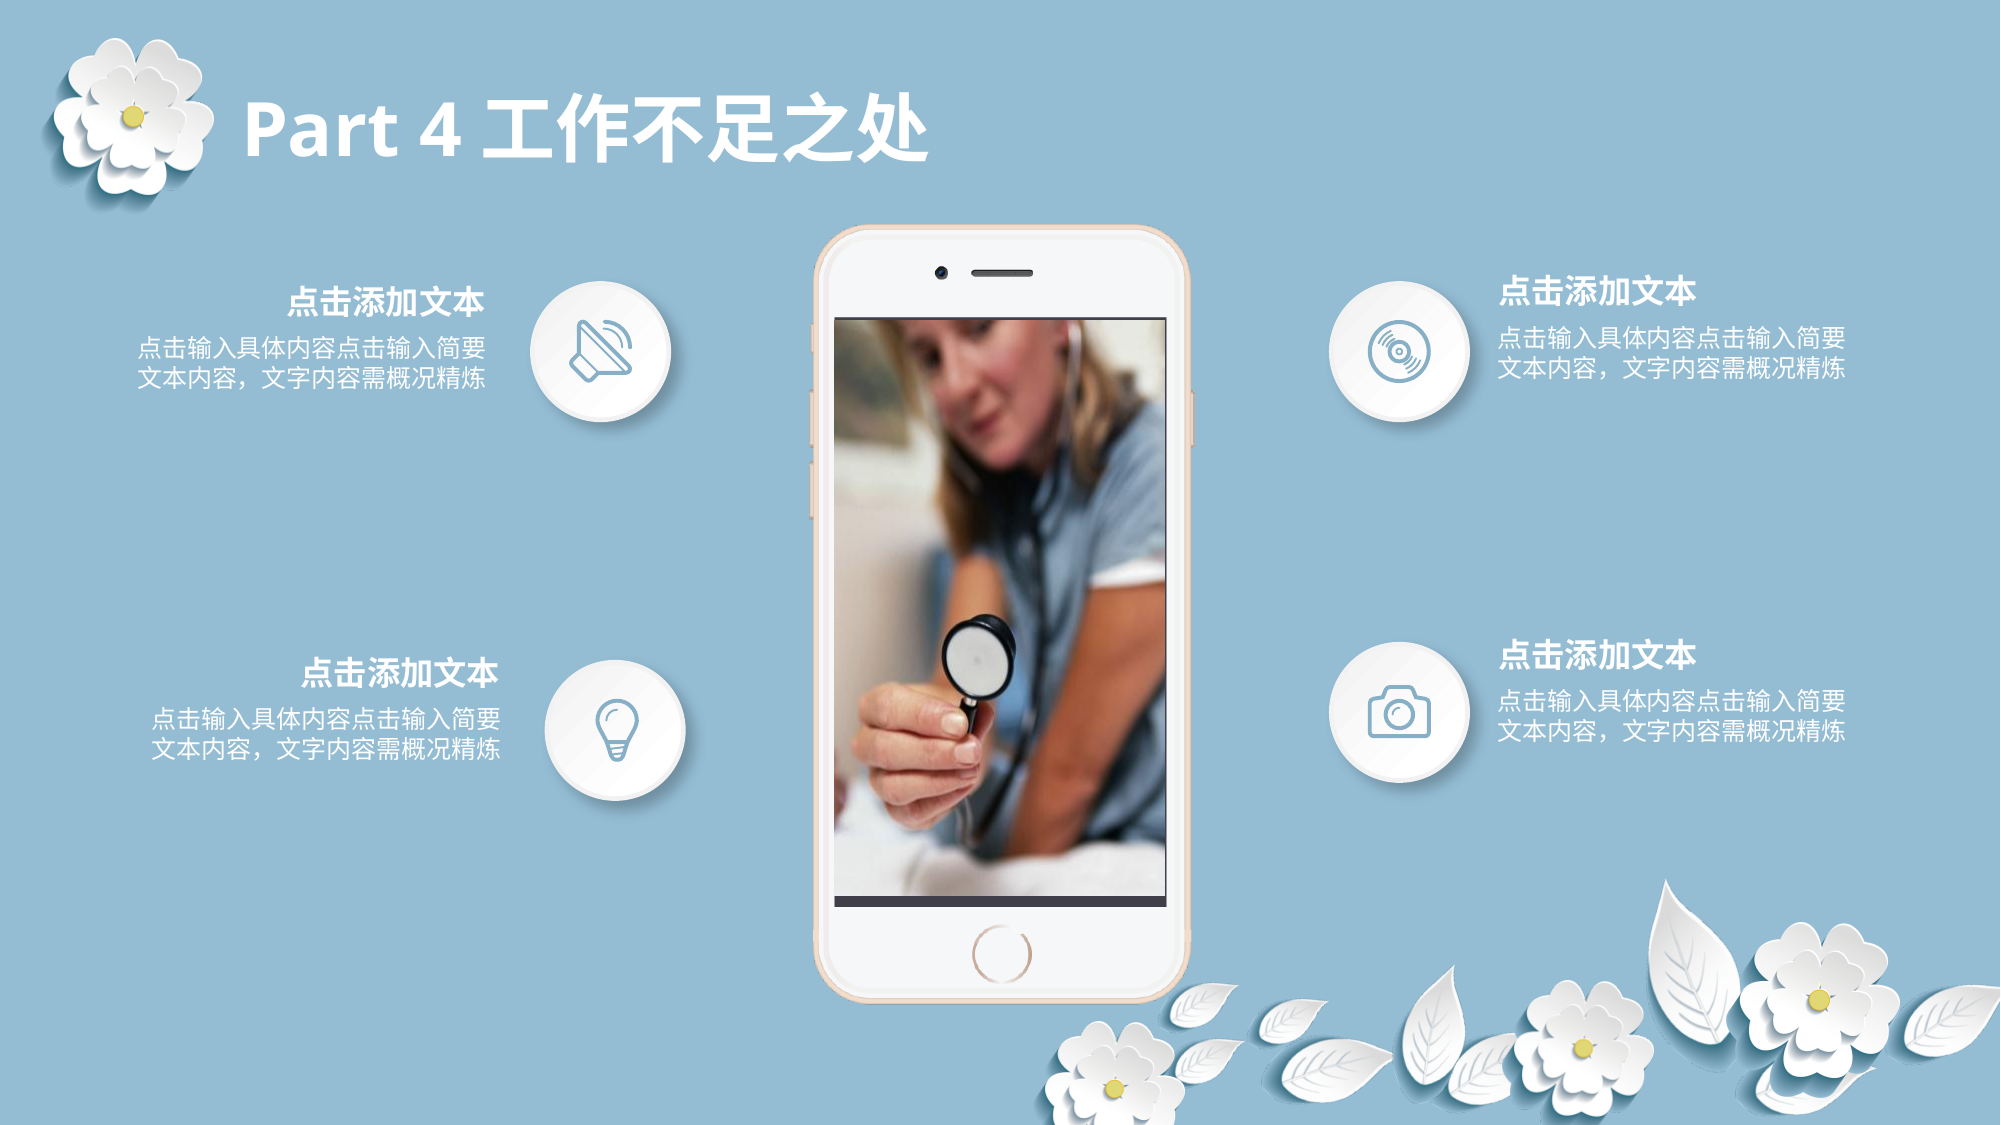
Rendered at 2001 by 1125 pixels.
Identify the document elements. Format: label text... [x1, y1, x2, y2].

text_box 点击输入具体内容点击输入简要文本内容，文字内容需概况精炼 [116, 696, 517, 772]
picture [40, 38, 214, 215]
text_box 点击输入具体内容点击输入简要文本内容，文字内容需概况精炼 [1482, 678, 1882, 754]
text_box 点击添加文本 [271, 273, 501, 325]
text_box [546, 662, 684, 799]
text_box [532, 283, 669, 420]
text_box Part 4工作不足之处 [226, 74, 946, 179]
picture [1244, 879, 2001, 1125]
text_box 点击添加文本 [1483, 626, 1714, 678]
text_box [1331, 644, 1468, 781]
text_box 点击输入具体内容点击输入简要文本内容，文字内容需概况精炼 [102, 325, 502, 400]
text_box 点击输入具体内容点击输入简要文本内容，文字内容需概况精炼 [1482, 314, 1882, 390]
text_box 点击添加文本 [1483, 263, 1713, 314]
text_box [1331, 283, 1468, 420]
text_box 点击添加文本 [285, 644, 515, 696]
picture [795, 221, 1244, 1125]
